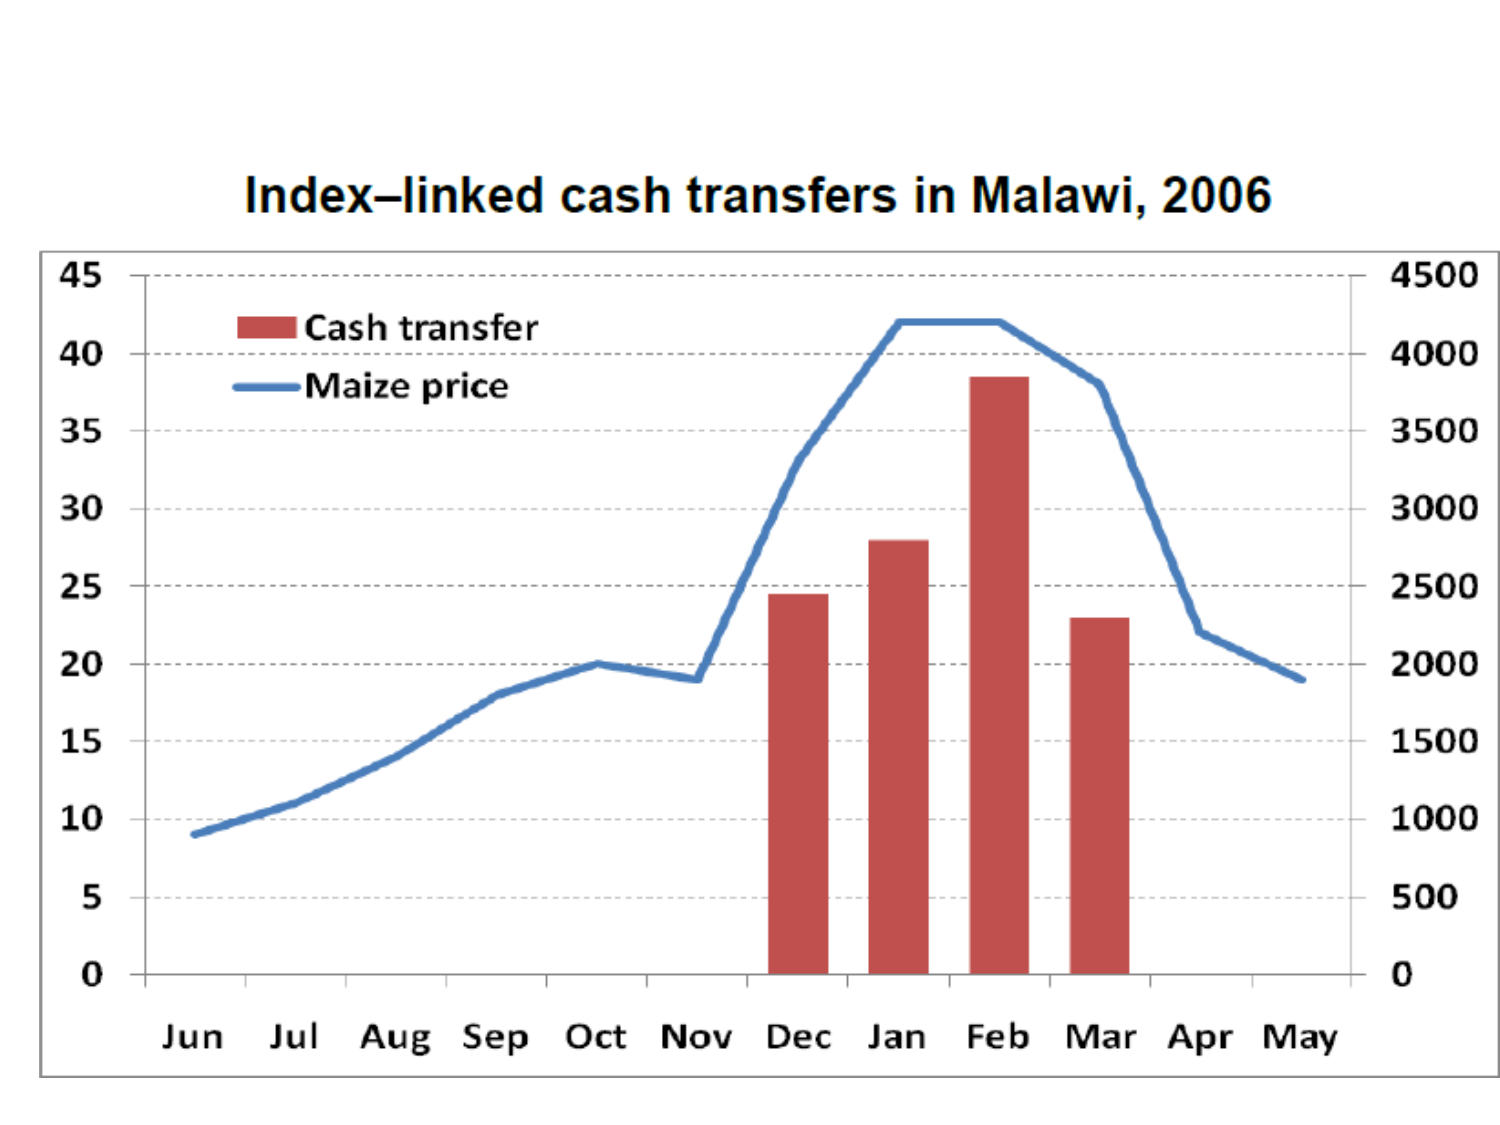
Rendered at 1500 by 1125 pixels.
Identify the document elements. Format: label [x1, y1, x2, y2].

picture [39, 160, 1500, 1078]
